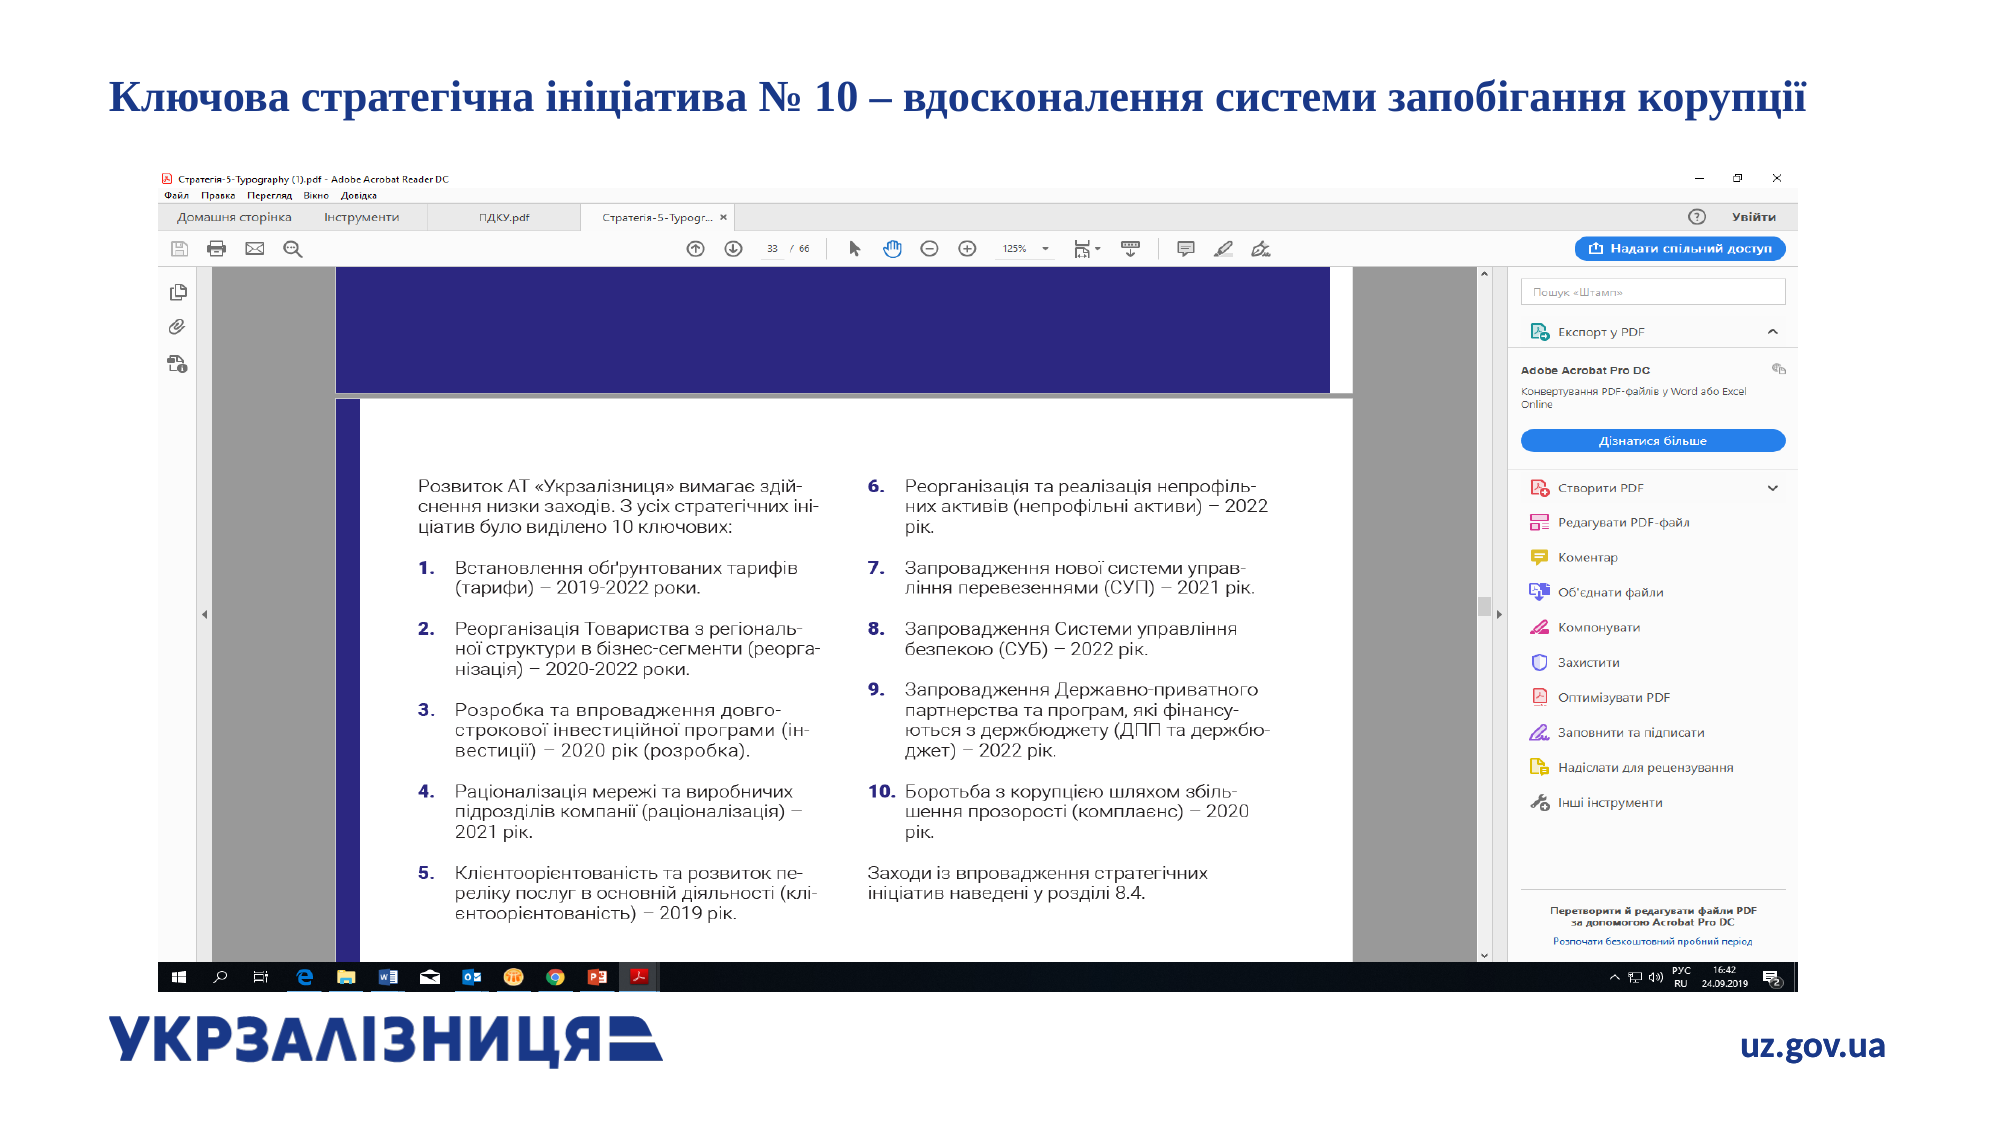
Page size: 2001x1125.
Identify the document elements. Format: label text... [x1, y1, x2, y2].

picture [108, 1015, 663, 1071]
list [158, 170, 1798, 992]
title Ключова стратегічна ініціатива № 10 – вдосконалення системи запобігання корупції [92, 59, 1837, 134]
